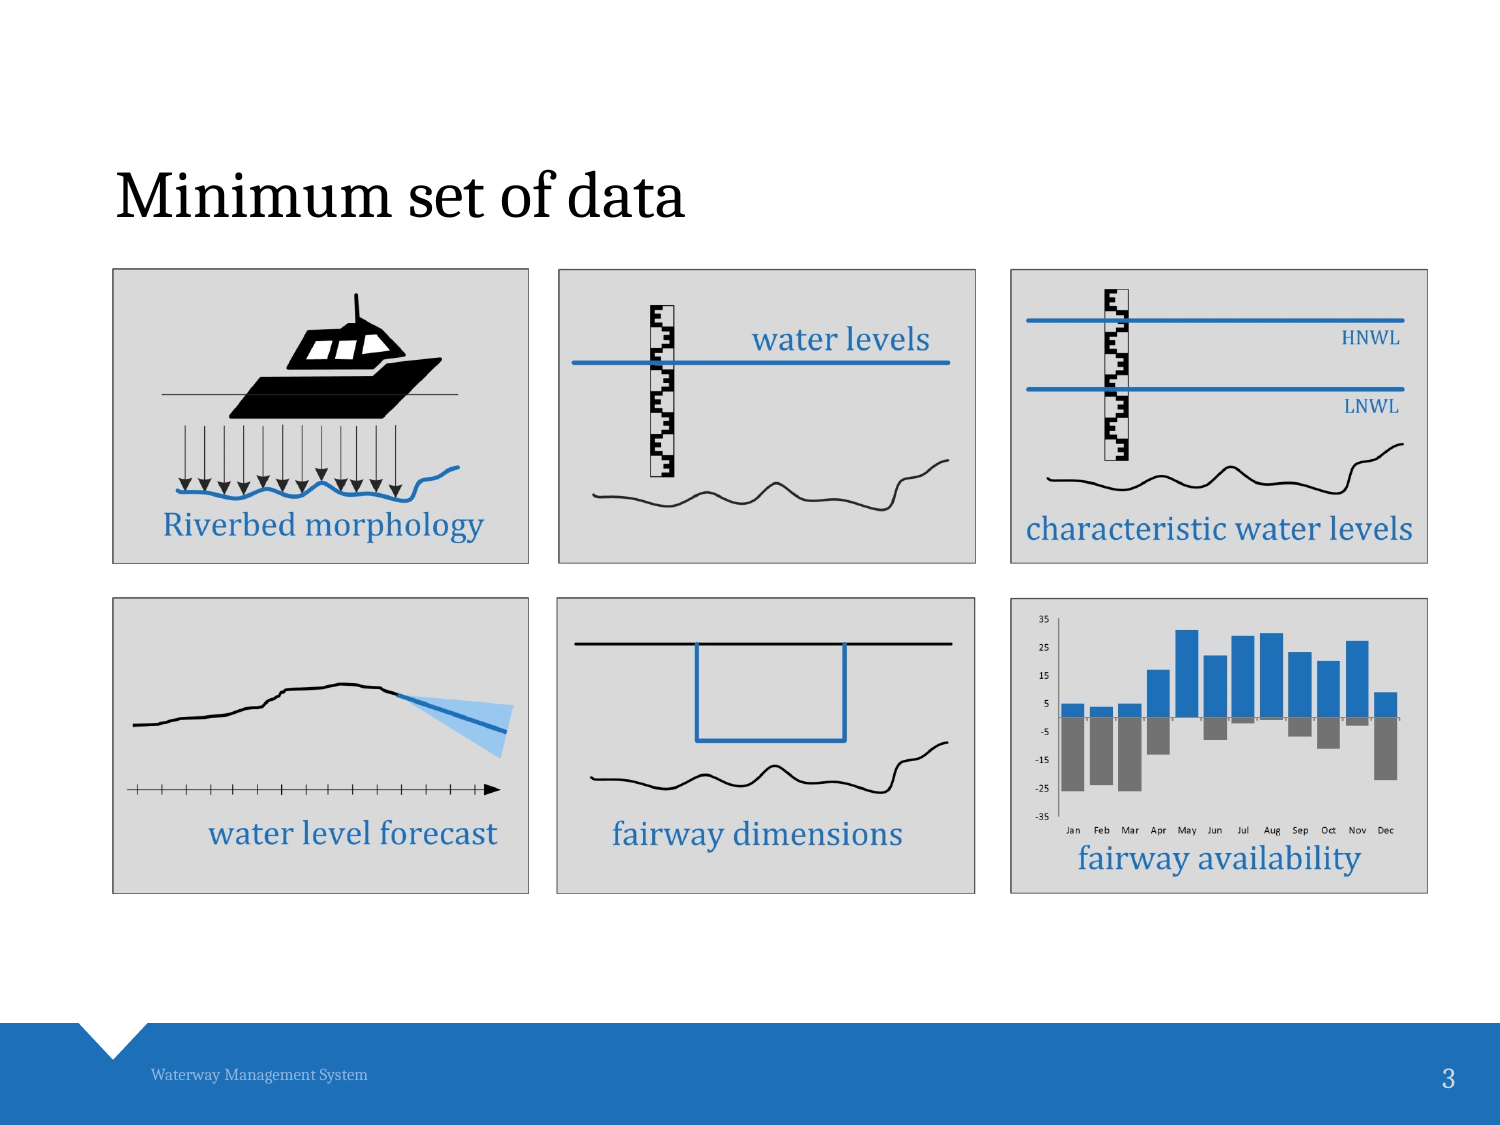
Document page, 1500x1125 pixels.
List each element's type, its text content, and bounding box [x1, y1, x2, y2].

title Minimum set of data [100, 137, 1353, 244]
picture [111, 597, 530, 894]
picture [558, 268, 976, 564]
picture [1010, 268, 1428, 564]
picture [554, 597, 976, 894]
picture [1010, 597, 1428, 894]
picture [111, 268, 530, 564]
slide_number 3 [1120, 1059, 1471, 1094]
list Waterway Management System [135, 1056, 815, 1092]
